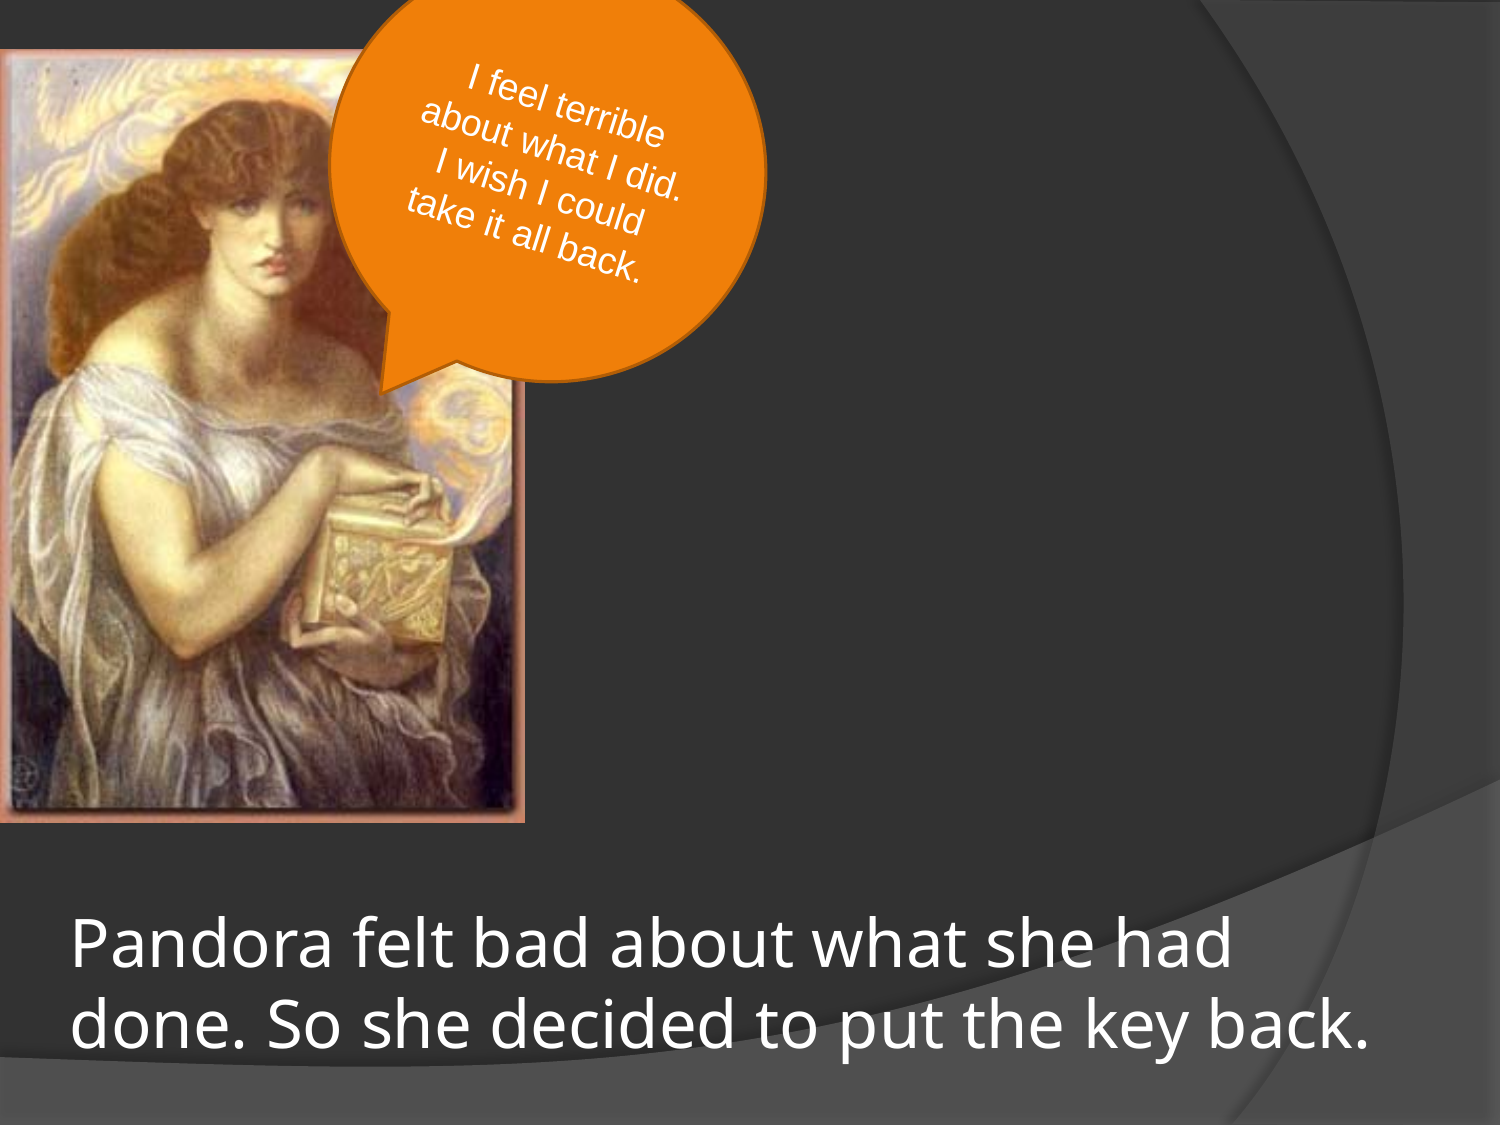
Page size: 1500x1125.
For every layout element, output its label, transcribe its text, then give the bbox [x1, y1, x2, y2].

title Pandora felt bad about what she had done. So she decided to put the key back. [62, 887, 1413, 1075]
text_box I feel terrible about what I did. I wish I could take it all back. [369, 0, 768, 384]
picture [0, 49, 526, 823]
